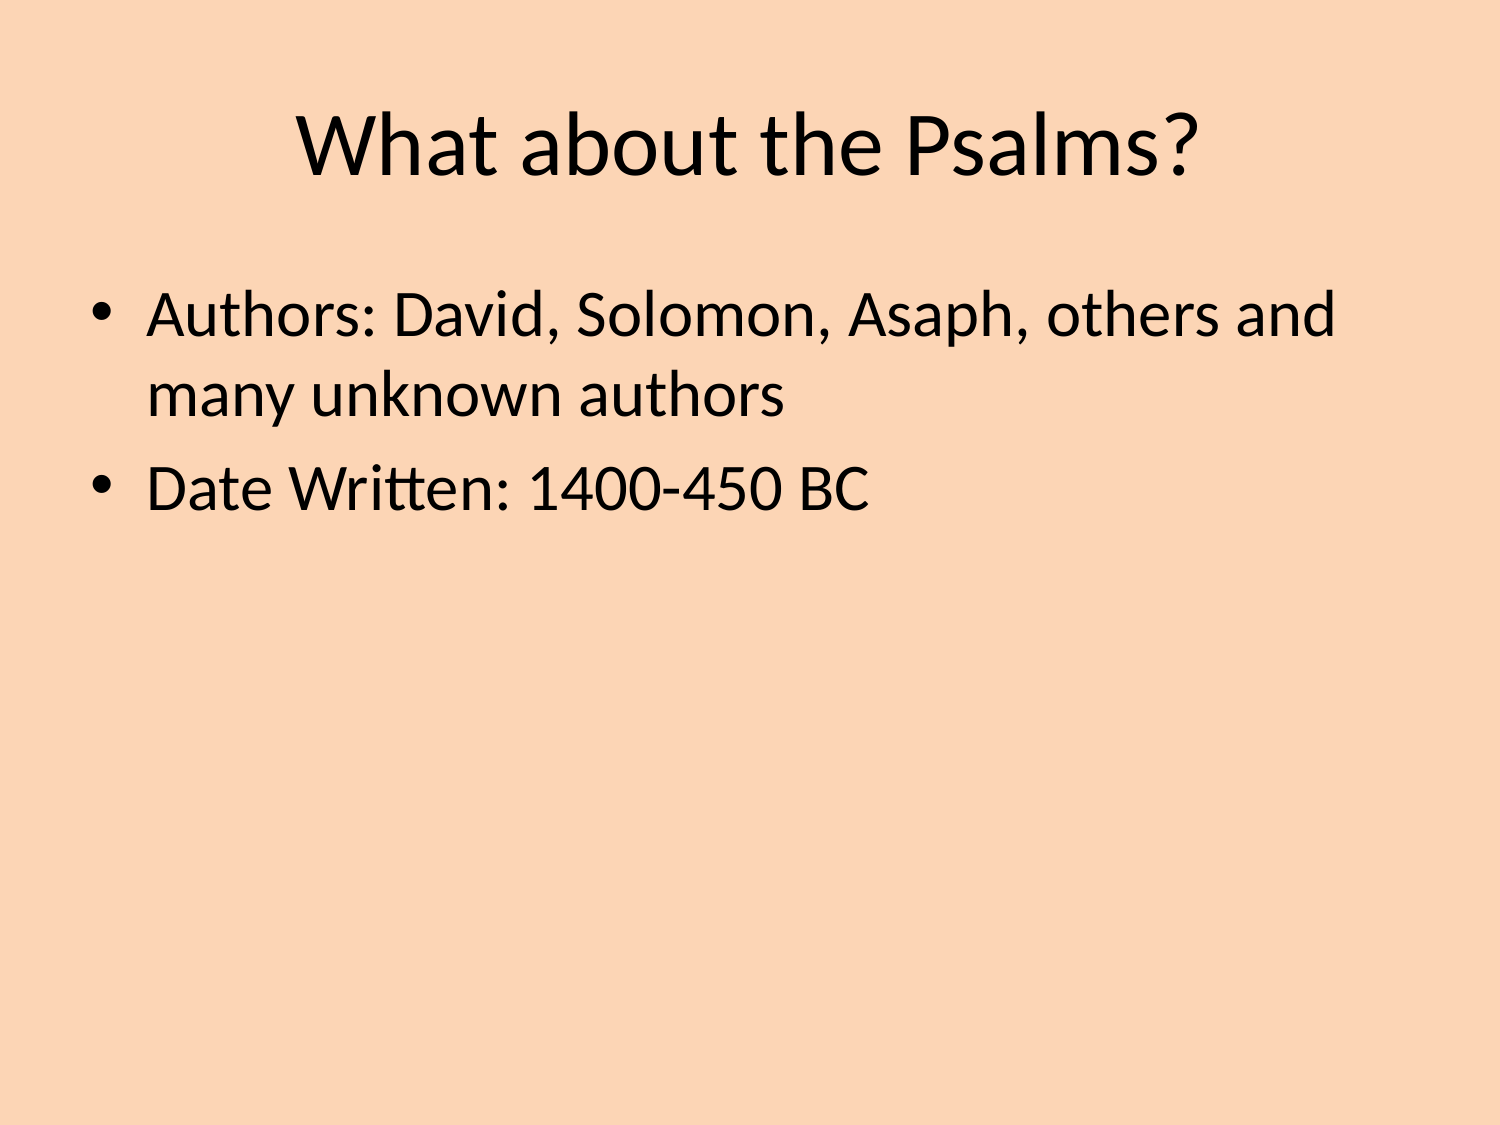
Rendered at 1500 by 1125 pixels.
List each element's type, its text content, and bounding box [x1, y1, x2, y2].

list Authors: David, Solomon, Asaph, others and many unknown authors Date Written: 1400-450 BC [75, 262, 1425, 1005]
title What about the Psalms? [75, 45, 1425, 233]
